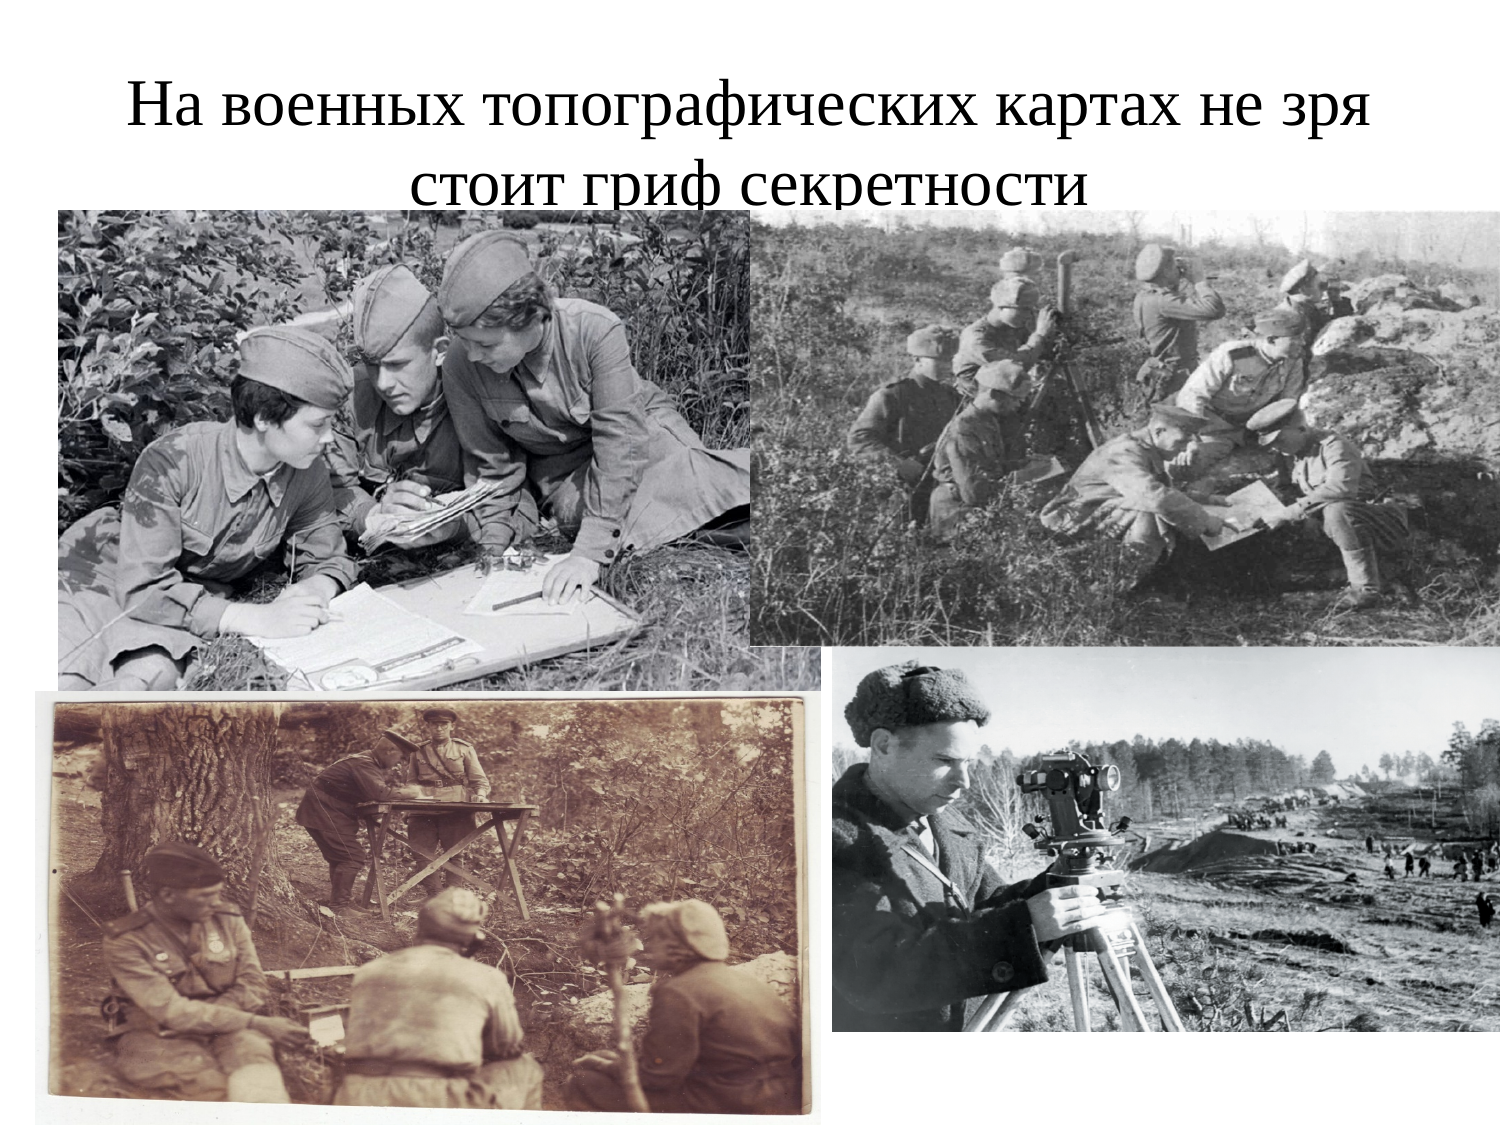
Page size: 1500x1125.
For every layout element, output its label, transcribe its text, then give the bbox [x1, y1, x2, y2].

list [831, 654, 1500, 1032]
picture [34, 210, 1500, 1125]
title На военных топографических картах не зря стоит гриф секретности [75, 45, 1425, 209]
